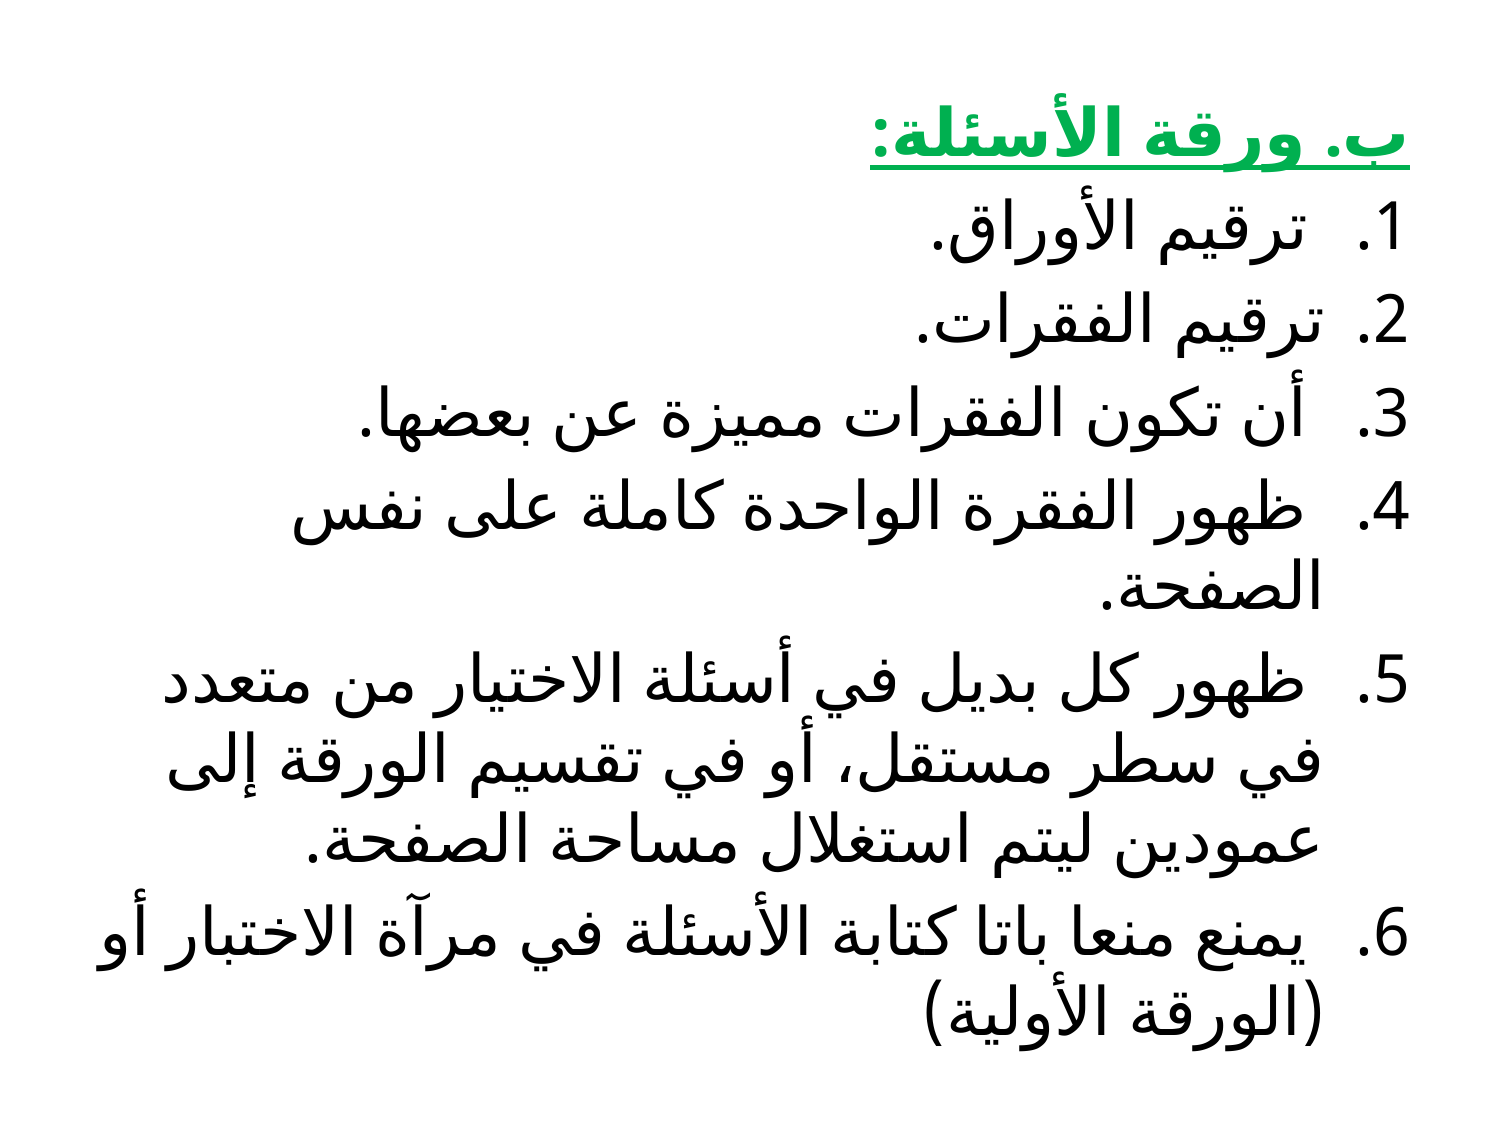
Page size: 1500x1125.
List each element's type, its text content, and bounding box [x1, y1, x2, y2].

list ب. ورقة الأسئلة: ترقيم الأوراق. ترقيم الفقرات. أن تكون الفقرات مميزة عن بعضها. ظهور الفقرة الواحدة كاملة على نفس الصفحة. ظهور كل بديل في أسئلة الاختيار من متعدد في سطر مستقل، أو في تقسيم الورقة إلى عمودين ليتم استغلال مساحة الصفحة. يمنع منعا باتا كتابة الأسئلة في مرآة الاختبار أو (الورقة الأولية) [75, 82, 1425, 1005]
